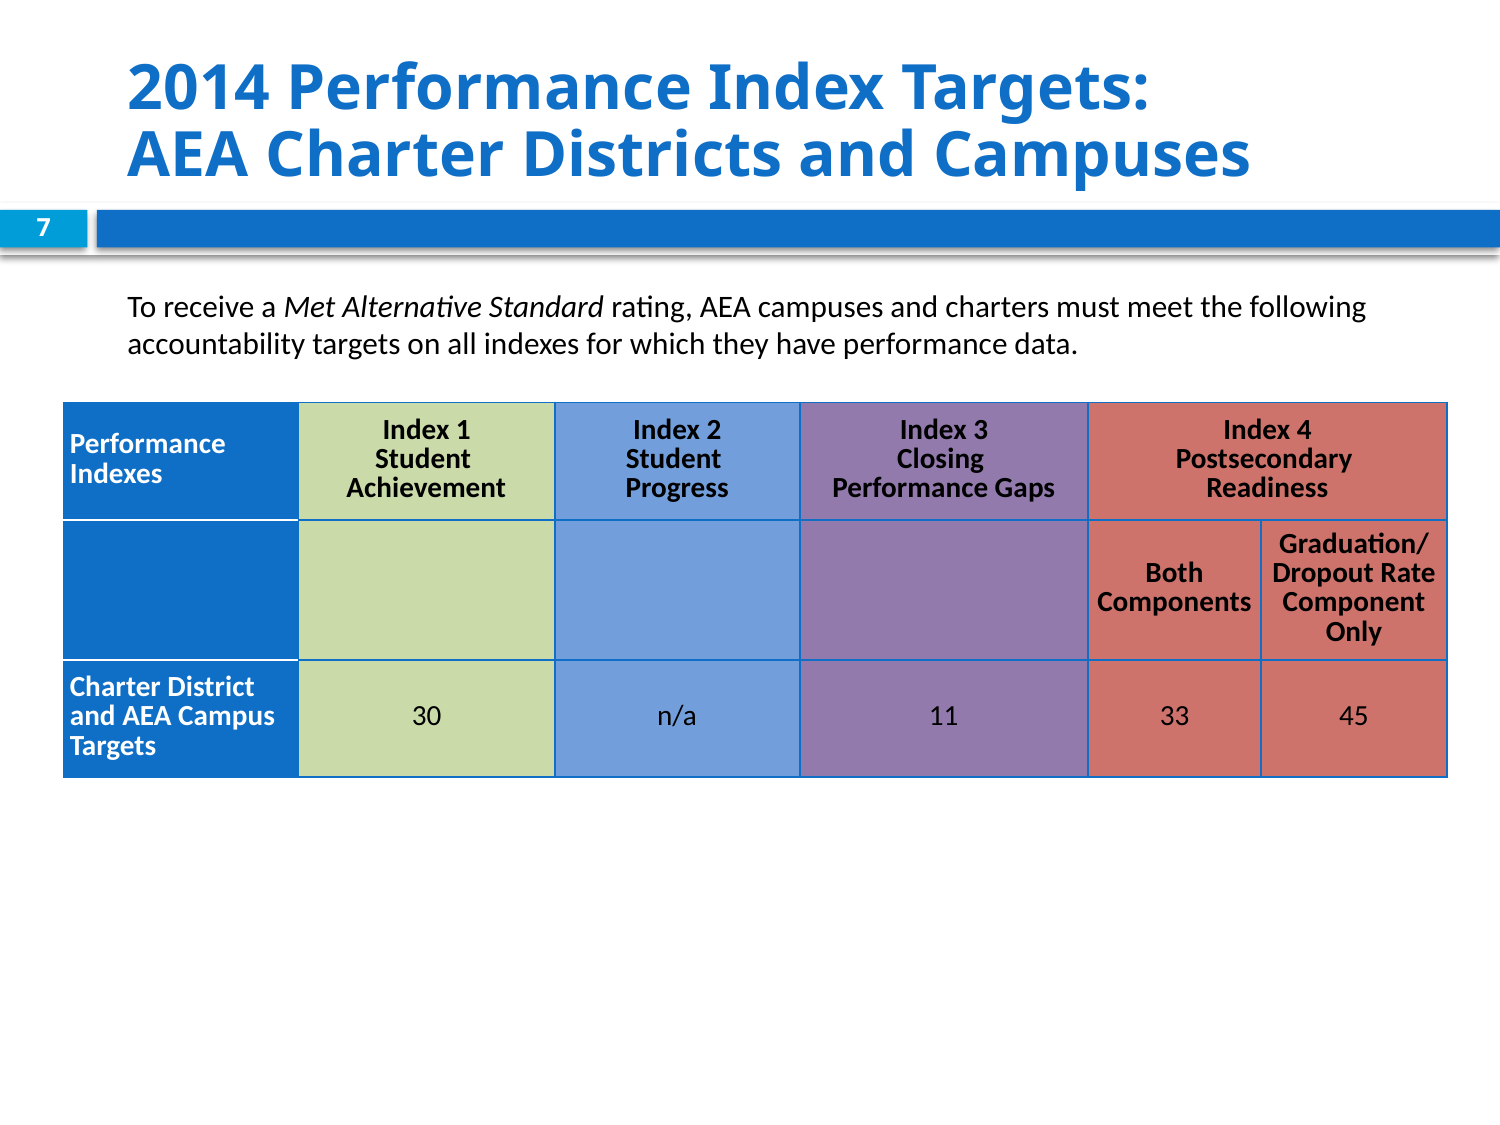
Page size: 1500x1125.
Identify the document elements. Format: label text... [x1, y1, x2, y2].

table_header Index 3 Closing Performance Gaps [801, 403, 1087, 519]
title 2014 Performance Index Targets: AEA Charter Districts and Campuses [112, 50, 1471, 194]
table_cell Charter District and AEA Campus Targets [65, 661, 298, 776]
text_box To receive a Met Alternative Standard rating, AEA campuses and charters must meet the following accountability targets on all indexes for which they have performance data. [112, 278, 1463, 369]
table_header Index 2 Student Progress [556, 403, 799, 519]
table_cell [65, 521, 298, 659]
table_cell Both Components [1089, 521, 1260, 659]
table_cell [299, 521, 554, 659]
table_cell [556, 521, 799, 659]
table_cell n/a [556, 661, 799, 776]
table_cell 11 [801, 661, 1087, 776]
slide_number 7 [0, 208, 88, 249]
table_cell 33 [1089, 661, 1260, 776]
table_cell Graduation/ Dropout Rate Component Only [1262, 521, 1446, 659]
table_cell 30 [299, 661, 554, 776]
table_cell [801, 521, 1087, 659]
table_header Index 1 Student Achievement [299, 403, 554, 519]
table_header Performance Indexes [65, 403, 298, 519]
table_cell 45 [1262, 661, 1446, 776]
table_header Index 4 Postsecondary Readiness [1089, 403, 1446, 519]
